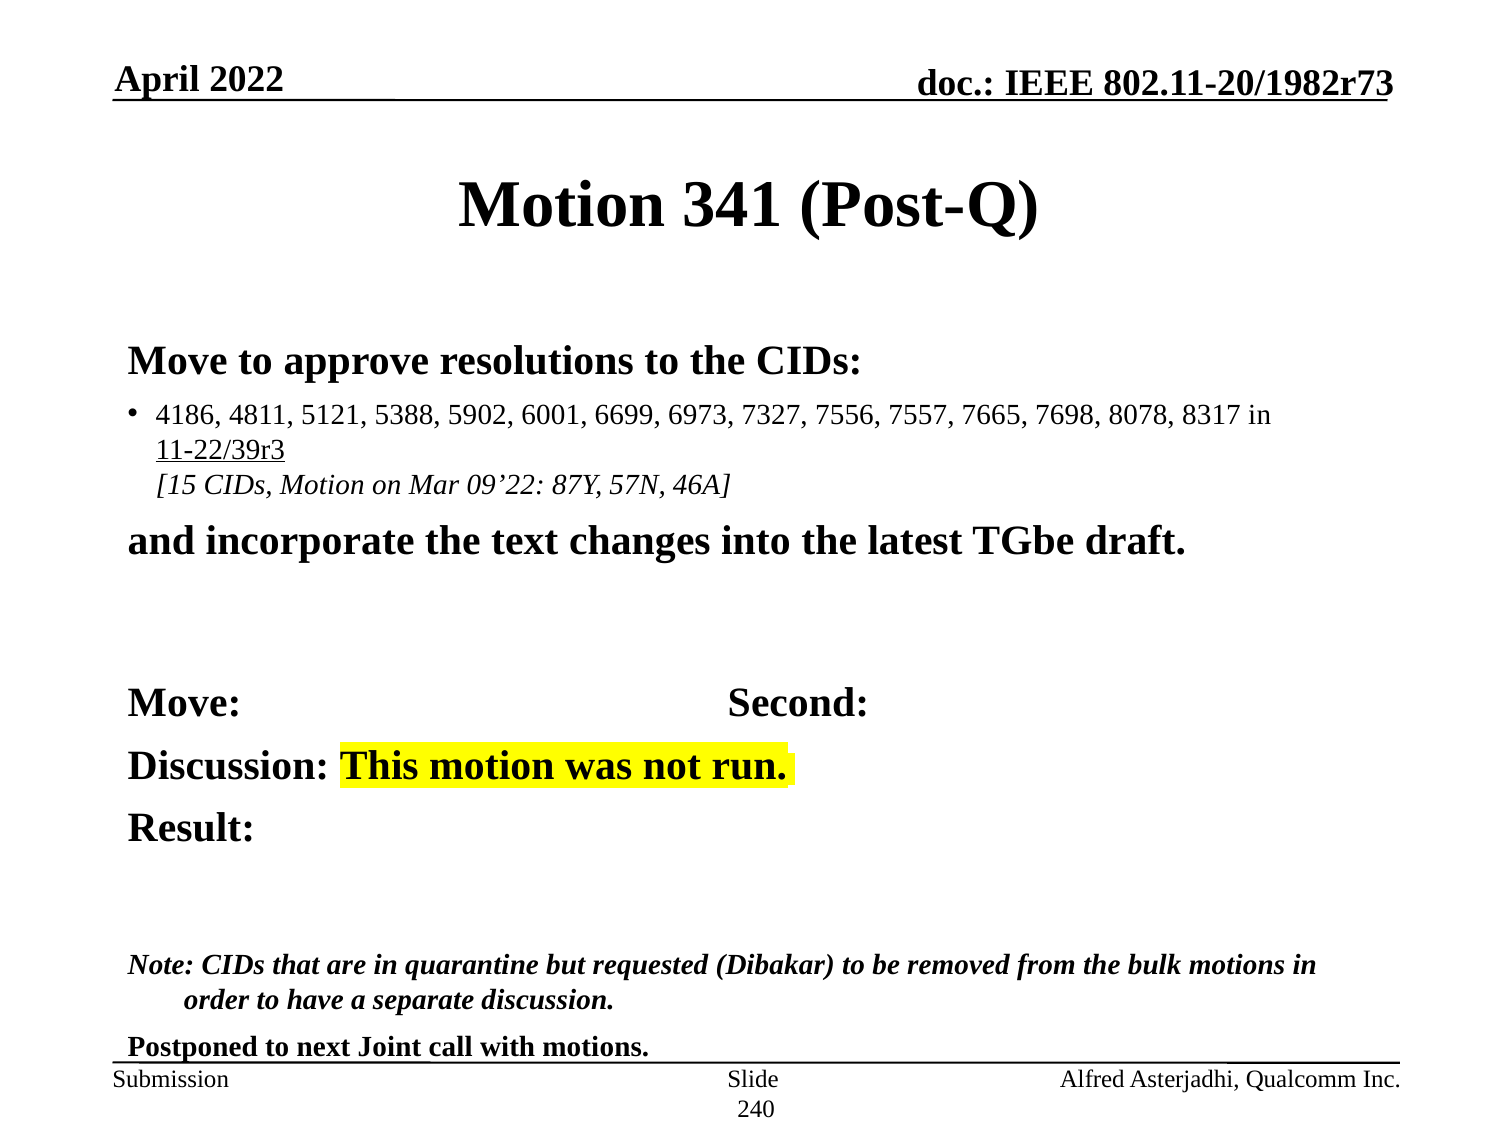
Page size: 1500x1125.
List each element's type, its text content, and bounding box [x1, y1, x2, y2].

slide_number Slide 240 [712, 1061, 800, 1123]
footer Alfred Asterjadhi, Qualcomm Inc. [878, 1061, 1402, 1093]
title Motion 341 (Post-Q) [112, 112, 1388, 288]
list Move to approve resolutions to the CIDs: 4186, 4811, 5121, 5388, 5902, 6001, 6699, 6973, 7327, 7556, 7557, 7665, 7698, 8078, 8317 in 11-22/39r3 [15 CIDs, Motion on Mar 09’22: 87Y, 57N, 46A] and incorporate the text changes into the latest TGbe draft. Move: Second: Discussion: This motion was not run. Result: Note: CIDs that are in quarantine but requested (Dibakar) to be removed from the bulk motions in order to have a separate discussion. Postponed to next Joint call with motions. [112, 324, 1388, 1000]
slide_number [114, 54, 423, 100]
